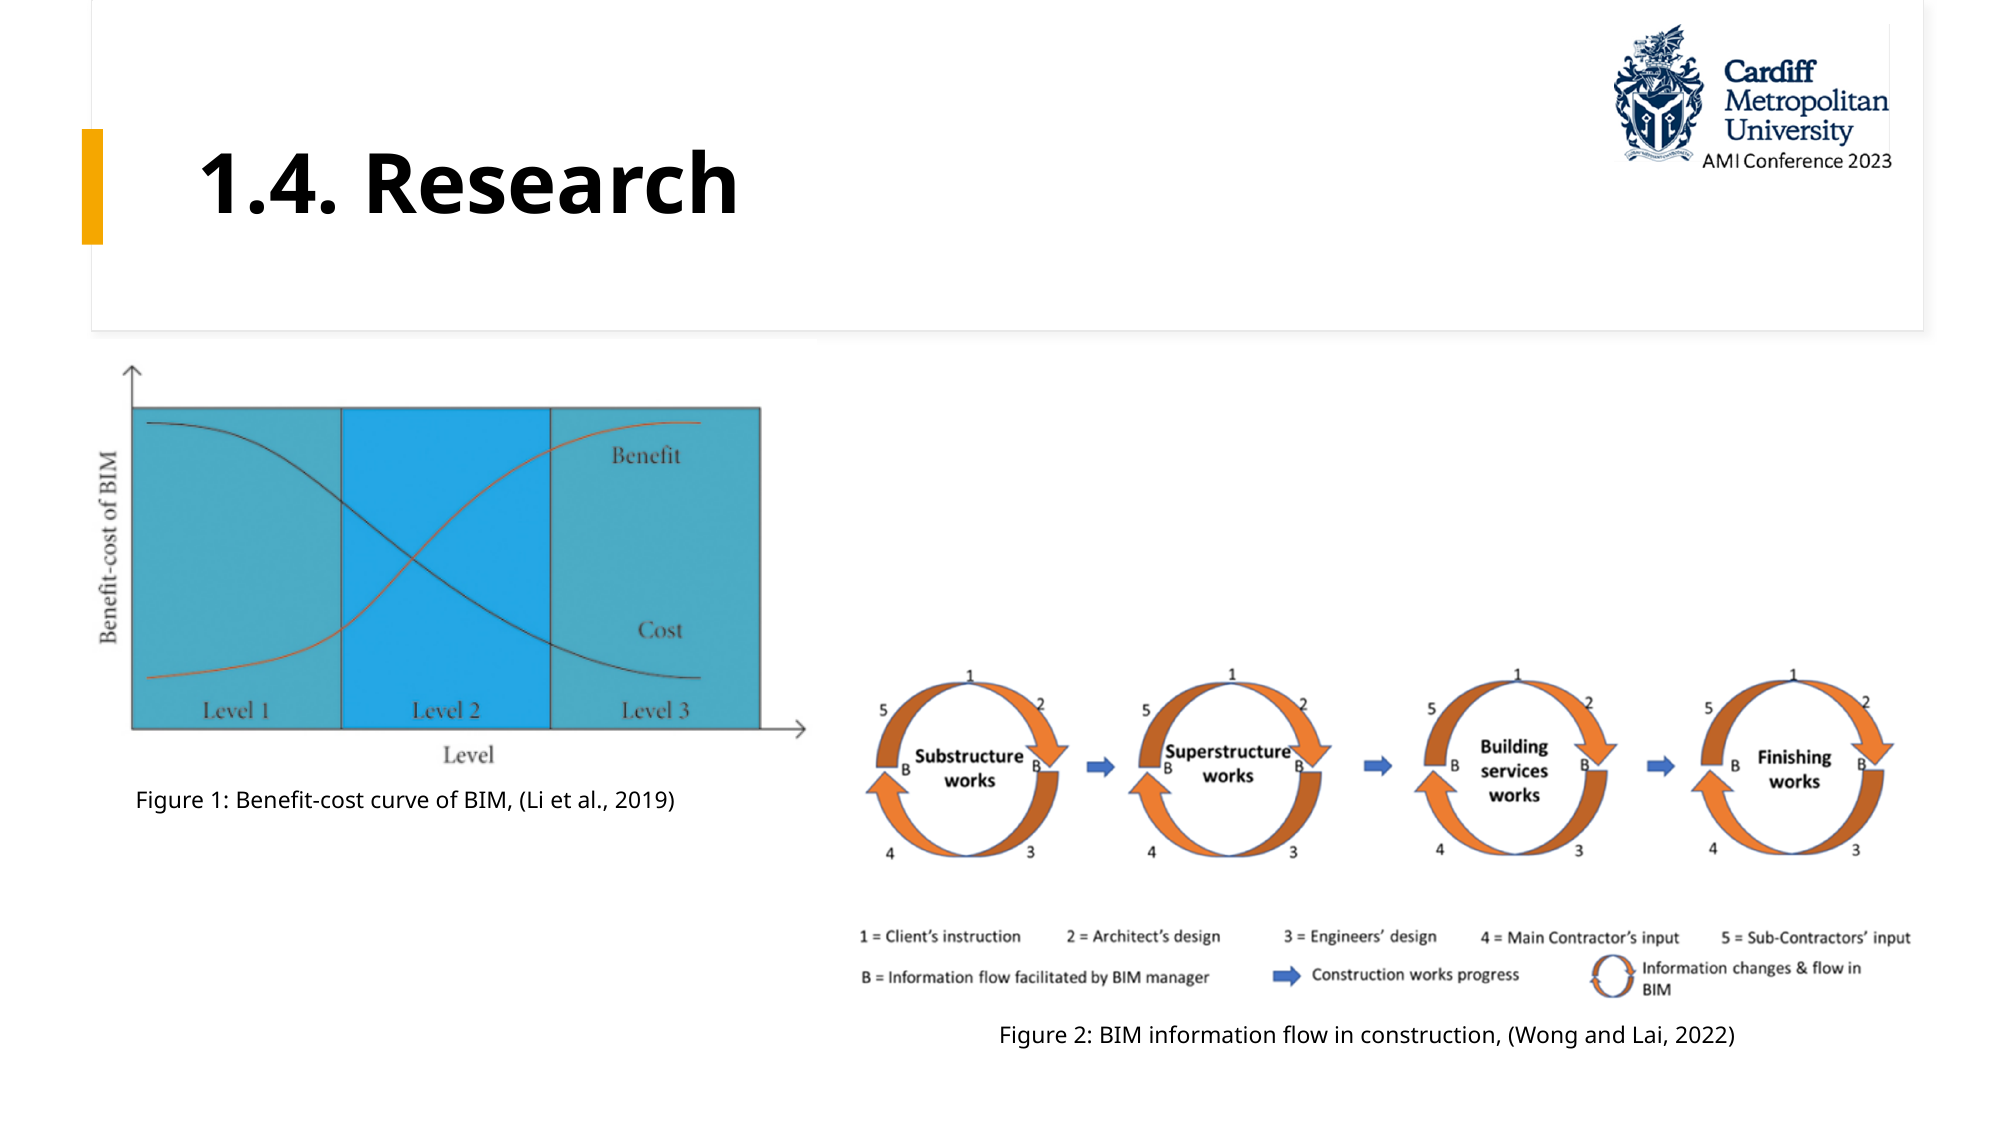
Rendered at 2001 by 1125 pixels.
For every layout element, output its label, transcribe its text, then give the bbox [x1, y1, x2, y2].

picture [1614, 24, 1924, 187]
title 1.4. Research [183, 90, 1851, 284]
text_box Figure 2: BIM information flow in construction, (Wong and Lai, 2022) [984, 1013, 1954, 1056]
picture [65, 339, 817, 793]
picture [845, 627, 1924, 1014]
text_box Figure 1: Benefit-cost curve of BIM, (Li et al., 2019) [120, 793, 796, 820]
